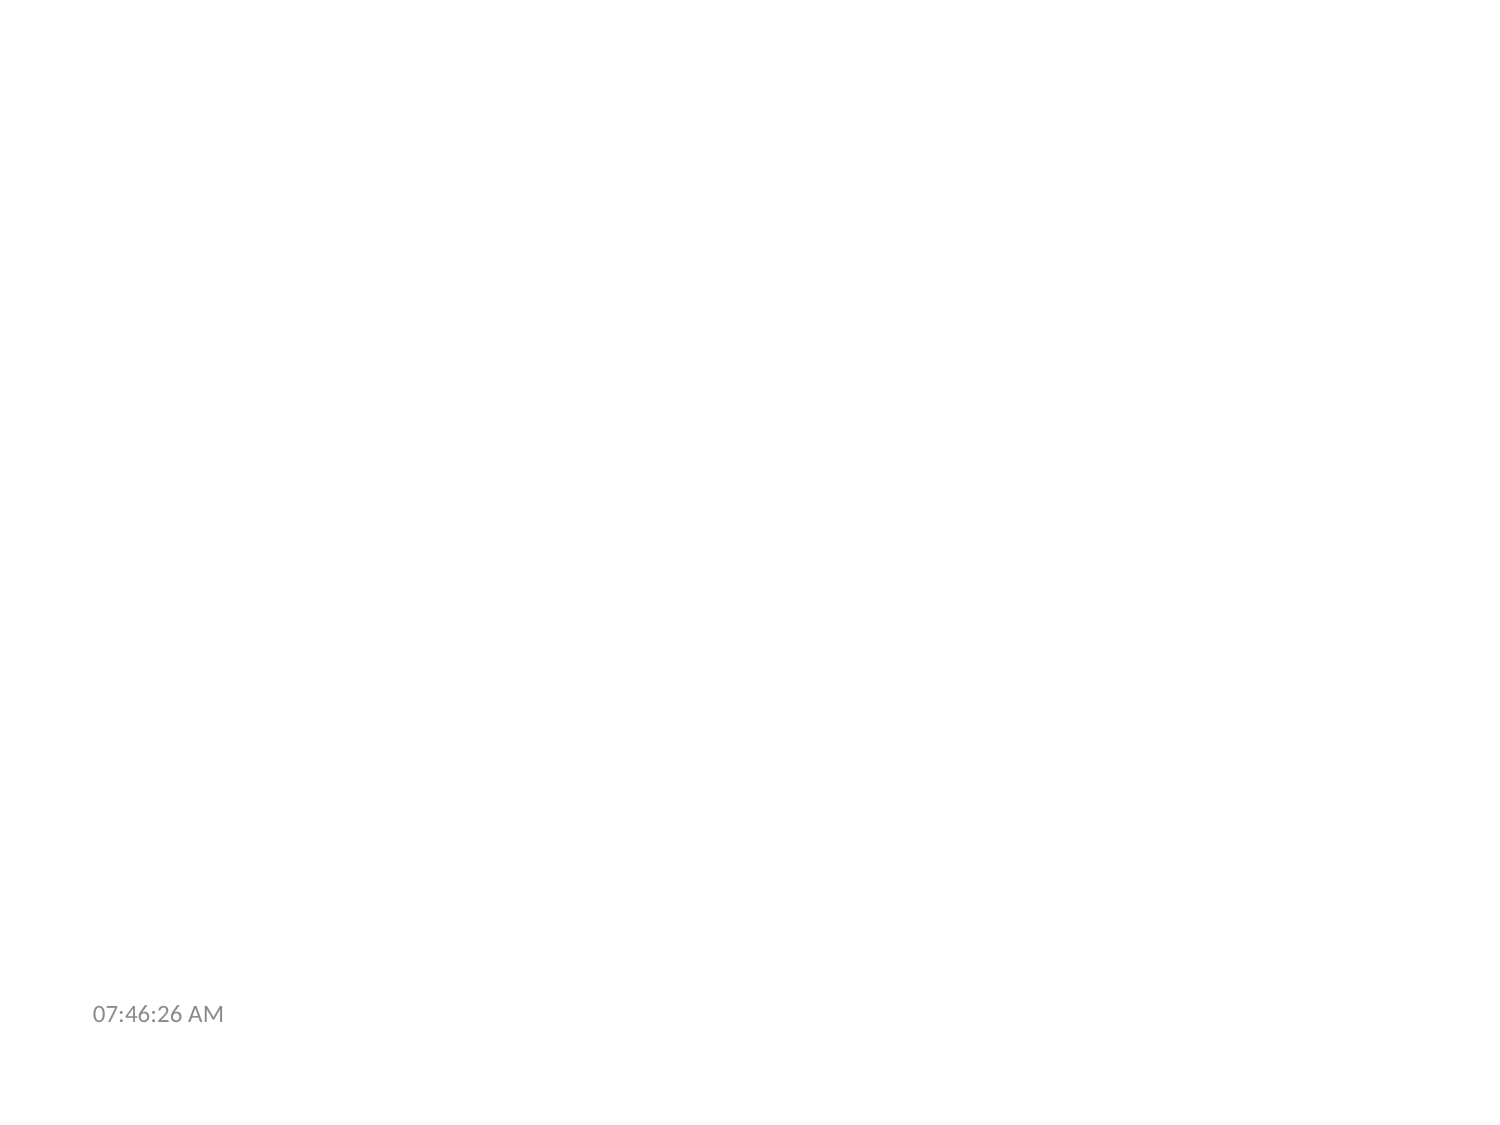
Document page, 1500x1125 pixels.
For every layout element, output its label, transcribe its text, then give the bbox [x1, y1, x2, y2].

text_box 3:35:09 PM [77, 982, 428, 1043]
